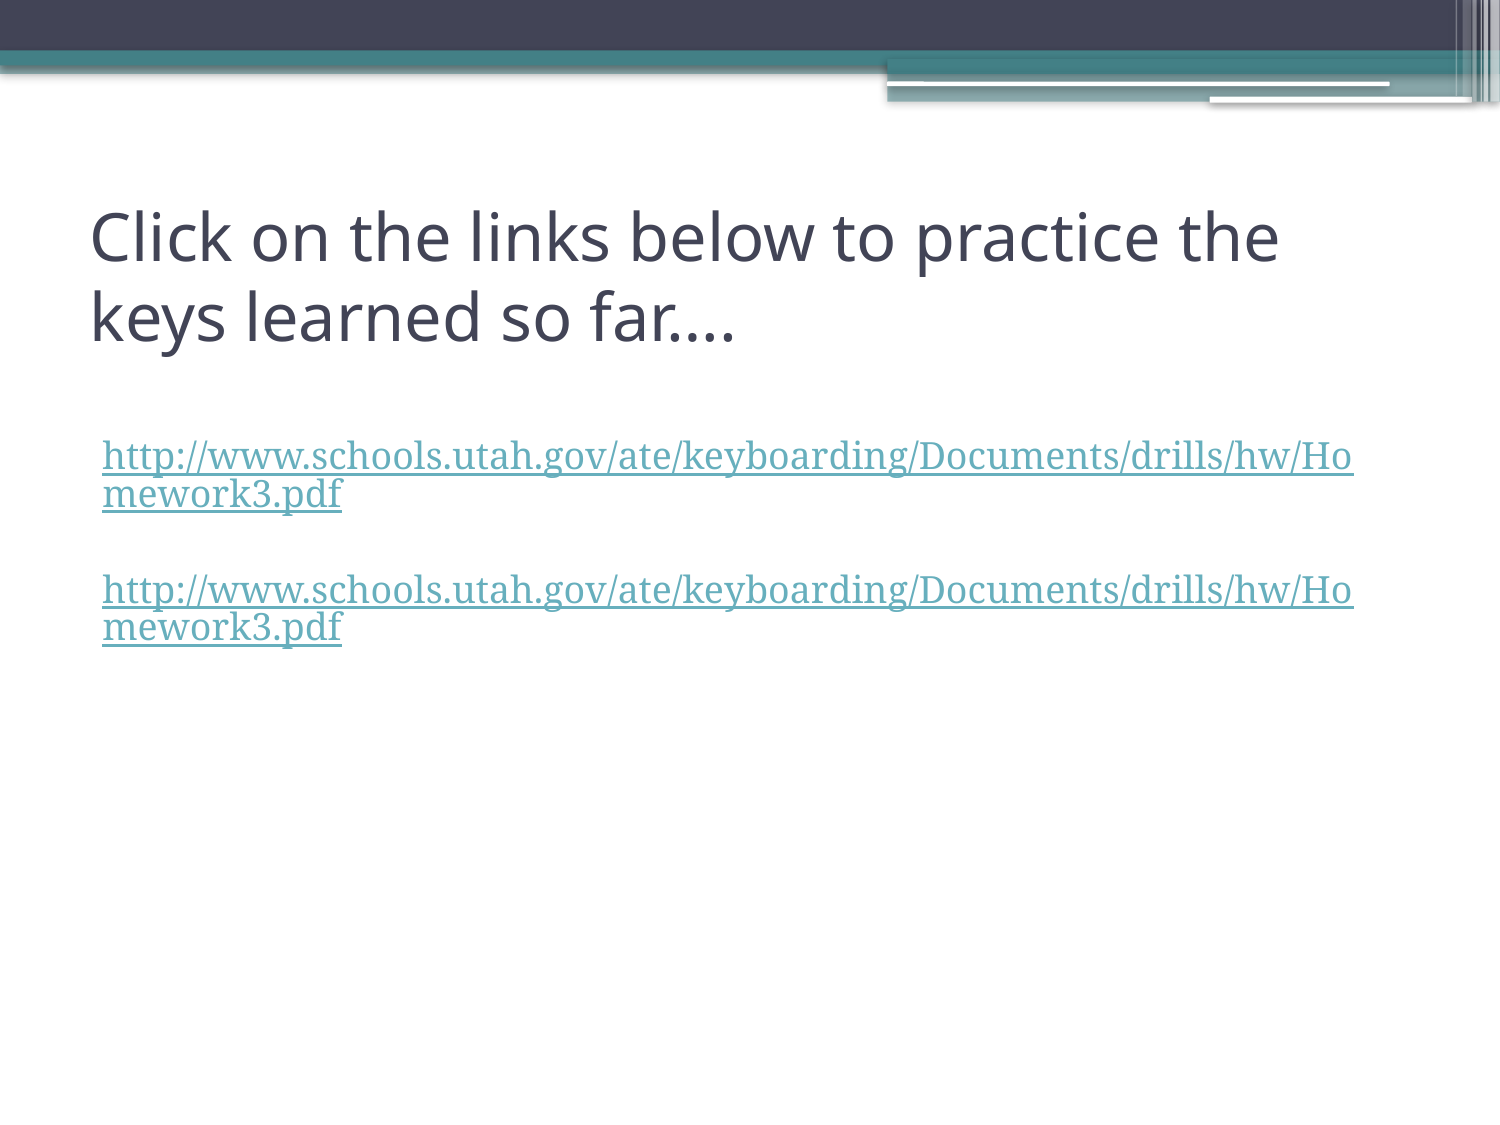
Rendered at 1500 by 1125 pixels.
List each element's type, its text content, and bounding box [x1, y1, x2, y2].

title Click on the links below to practice the keys learned so far…. [75, 187, 1425, 363]
text_box http://www.schools.utah.gov/ate/keyboarding/Documents/drills/hw/Homework3.pdf http://www.schools.utah.gov/ate/keyboarding/Documents/drills/hw/Homework3.pdf [87, 424, 1400, 632]
